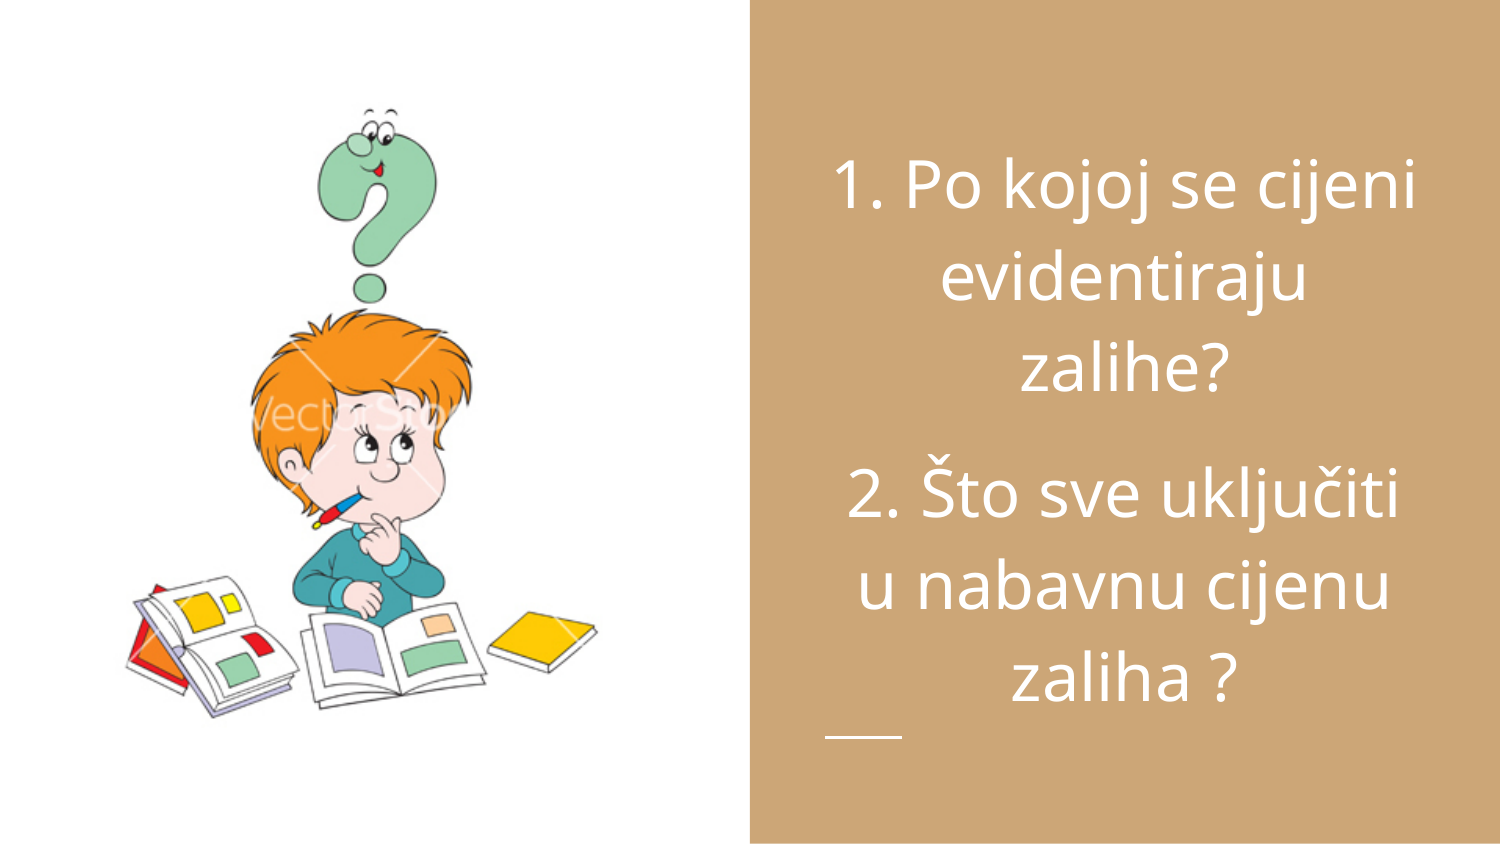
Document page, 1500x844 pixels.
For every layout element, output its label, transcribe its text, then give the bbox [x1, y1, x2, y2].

list 1. Po kojoj se cijeni evidentiraju zalihe? 2. Što sve uključiti u nabavnu cijenu zaliha ? [810, 118, 1440, 725]
picture [64, 102, 659, 729]
